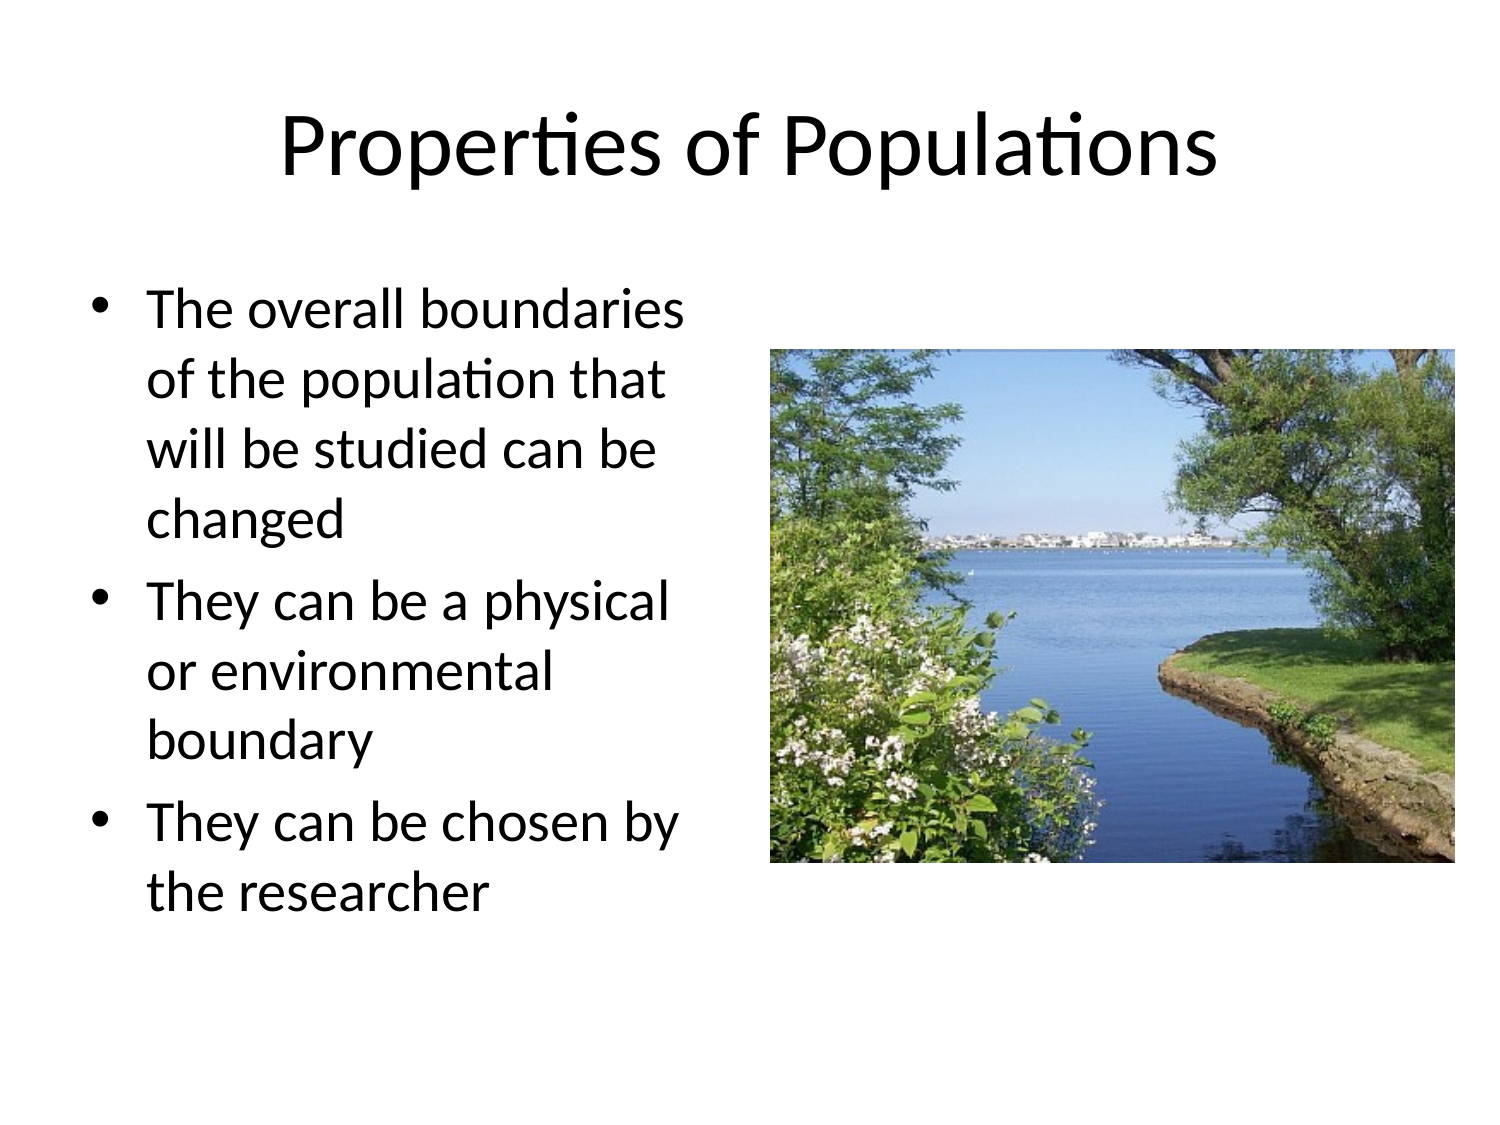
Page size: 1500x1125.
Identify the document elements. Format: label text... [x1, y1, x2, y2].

list The overall boundaries of the population that will be studied can be changed They can be a physical or environmental boundary They can be chosen by the researcher [75, 262, 738, 1005]
picture [770, 349, 1455, 863]
title Properties of Populations [75, 45, 1425, 233]
